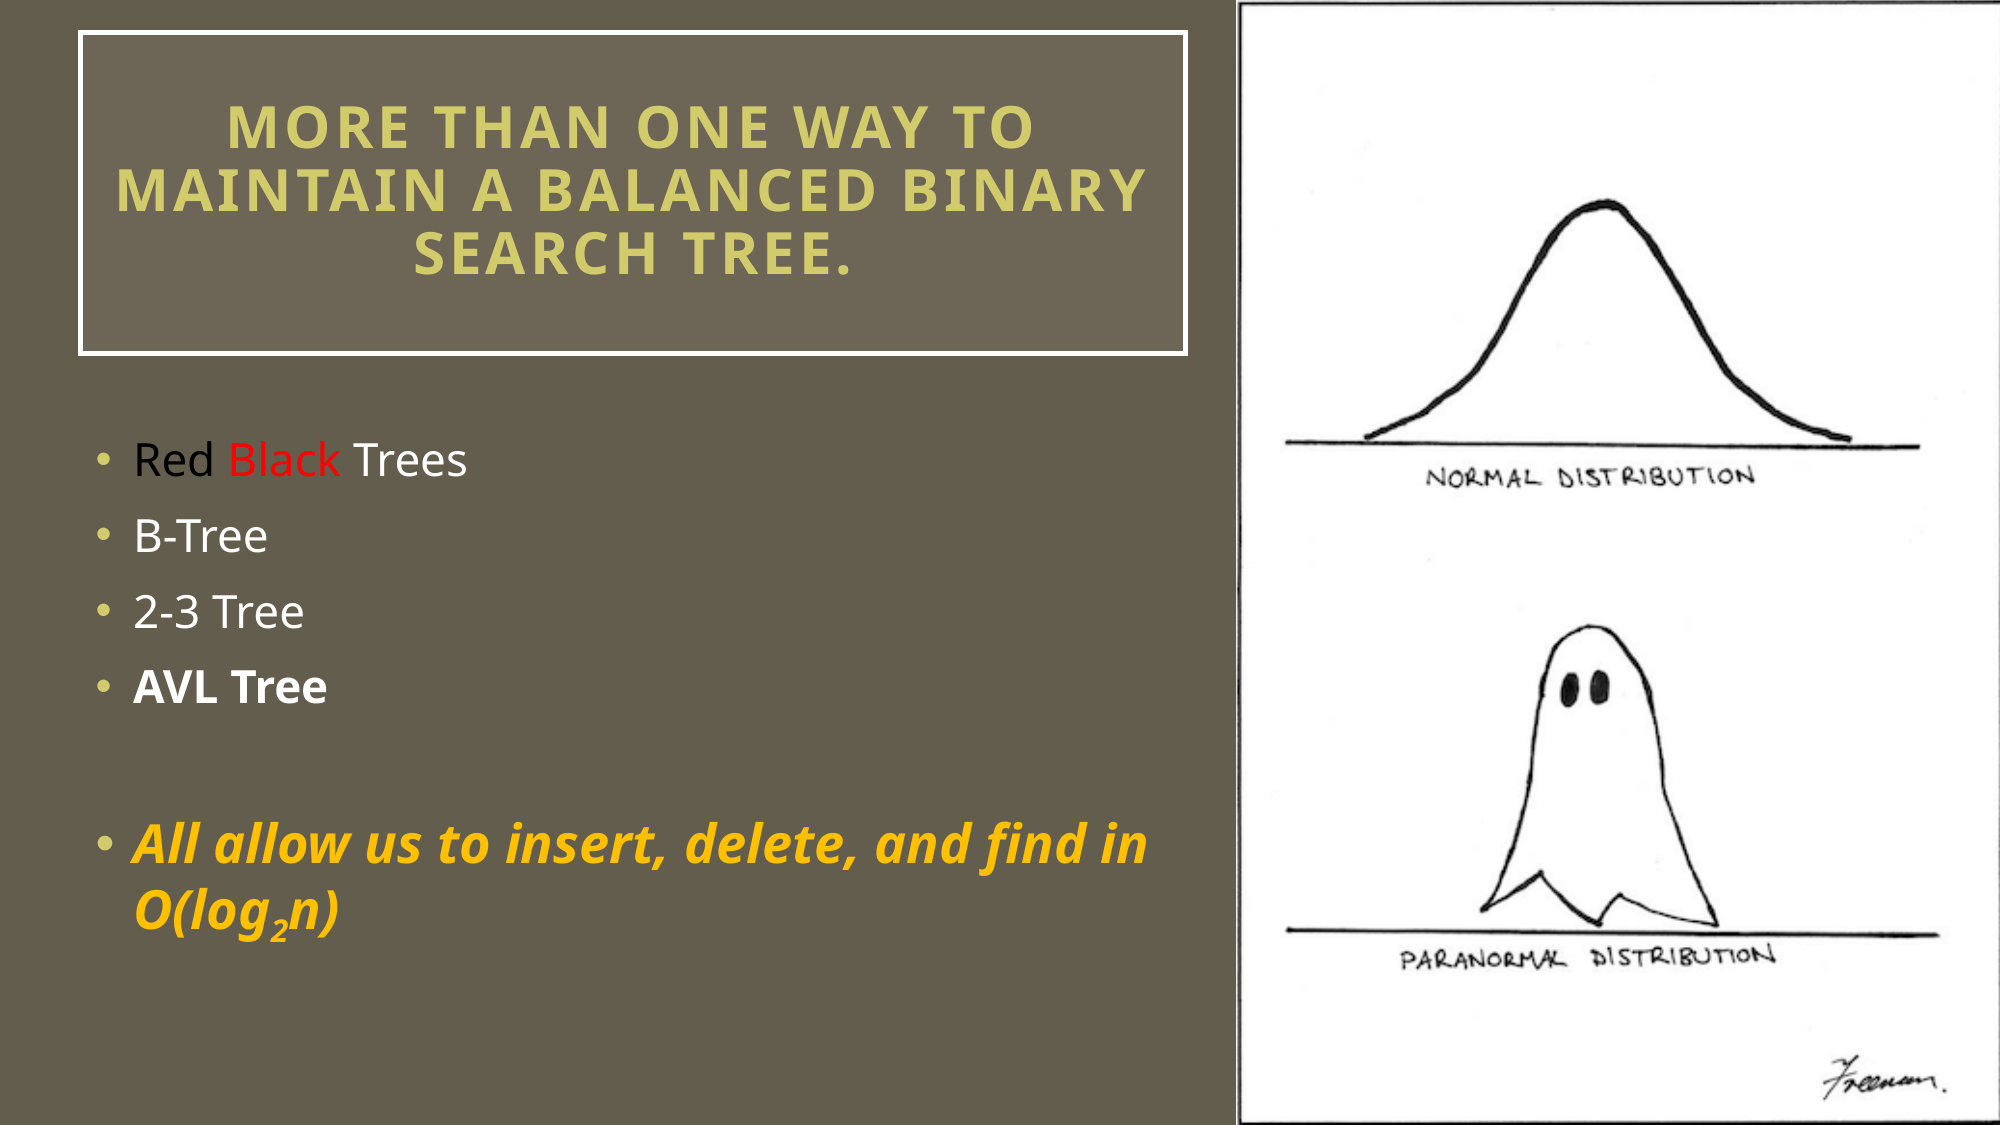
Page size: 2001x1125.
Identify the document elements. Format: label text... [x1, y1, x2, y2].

title More than one way to maintain a balanced binary search tree. [78, 30, 1188, 356]
picture [1235, 0, 2000, 1125]
list Red Black Trees B-Tree 2-3 Tree AVL Tree All allow us to insert, delete, and find in O(log2n) [80, 423, 1180, 968]
